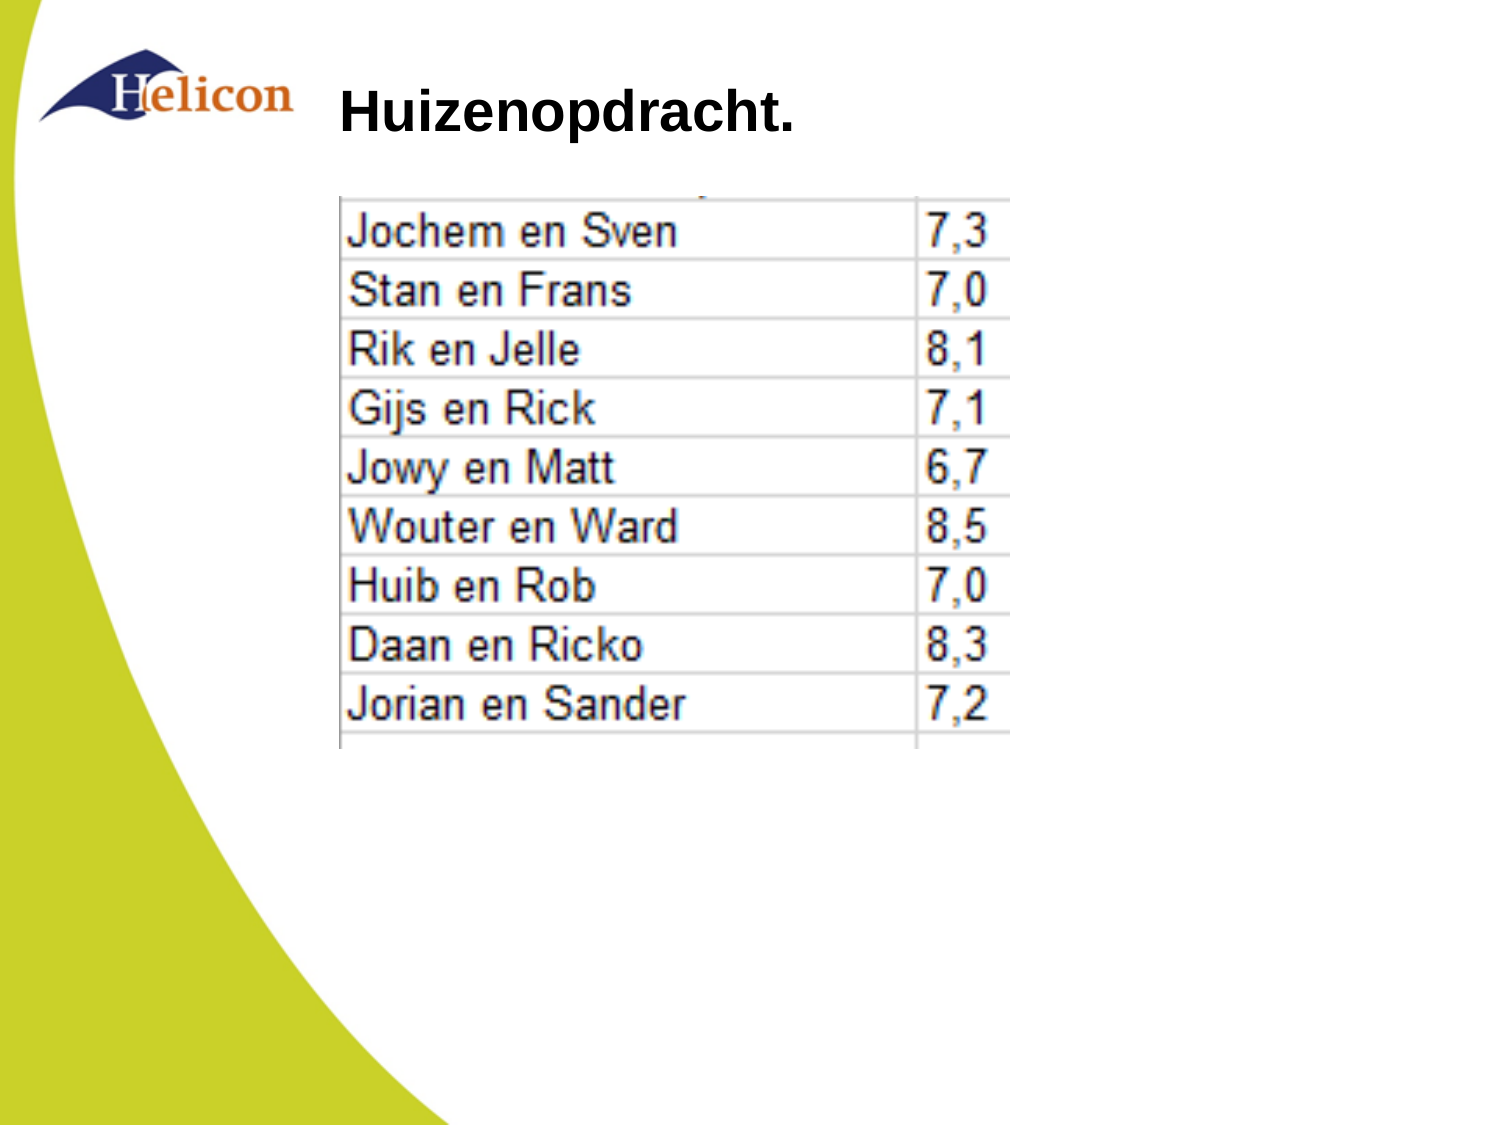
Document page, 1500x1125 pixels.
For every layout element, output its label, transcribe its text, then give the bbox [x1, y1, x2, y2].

picture [0, 0, 1500, 1125]
title Huizenopdracht. [324, 54, 1415, 161]
